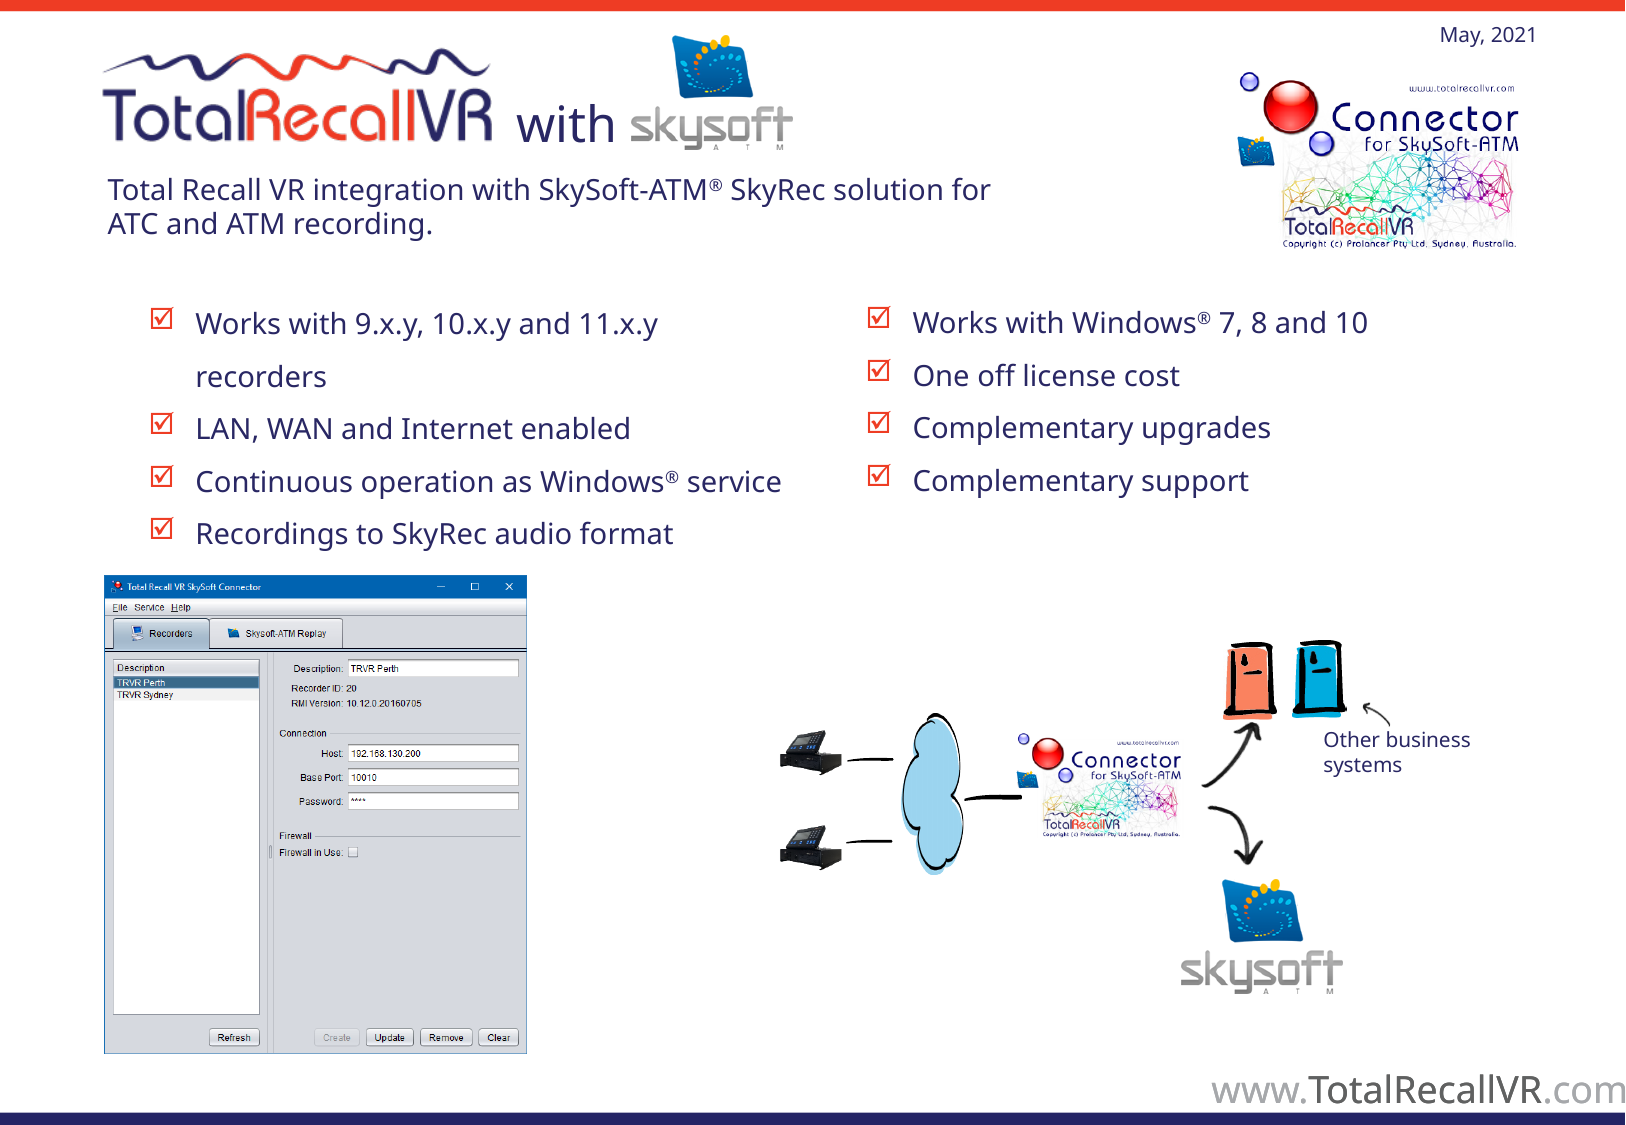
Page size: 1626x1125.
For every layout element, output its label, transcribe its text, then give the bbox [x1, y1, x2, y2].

picture [71, 34, 525, 162]
picture [104, 575, 527, 1054]
picture [1228, 67, 1529, 268]
picture [1188, 802, 1269, 872]
picture [776, 823, 844, 871]
text_box Works with Windows® 7, 8 and 10 One off license cost Complementary upgrades Complementary support [850, 279, 1525, 505]
text_box with [525, 85, 633, 160]
picture [1361, 702, 1392, 725]
picture [631, 34, 793, 150]
picture [776, 729, 844, 777]
text_box Works with 9.x.y, 10.x.y and 11.x.y recorders LAN, WAN and Internet enabled Continuous operation as Windows® service Recordings to SkyRec audio format [133, 280, 808, 558]
text_box [846, 839, 893, 844]
picture [1181, 878, 1343, 994]
picture [901, 712, 964, 875]
picture [1010, 730, 1187, 848]
text_box Total Recall VR integration with SkySoft-ATM® SkyRec solution for ATC and ATM recording. [92, 163, 1041, 249]
text_box May, 2021 [1424, 14, 1618, 54]
picture [1195, 642, 1277, 796]
picture [1292, 640, 1347, 718]
text_box Other business systems [1308, 719, 1486, 784]
text_box [847, 757, 894, 762]
text_box [964, 794, 1010, 801]
